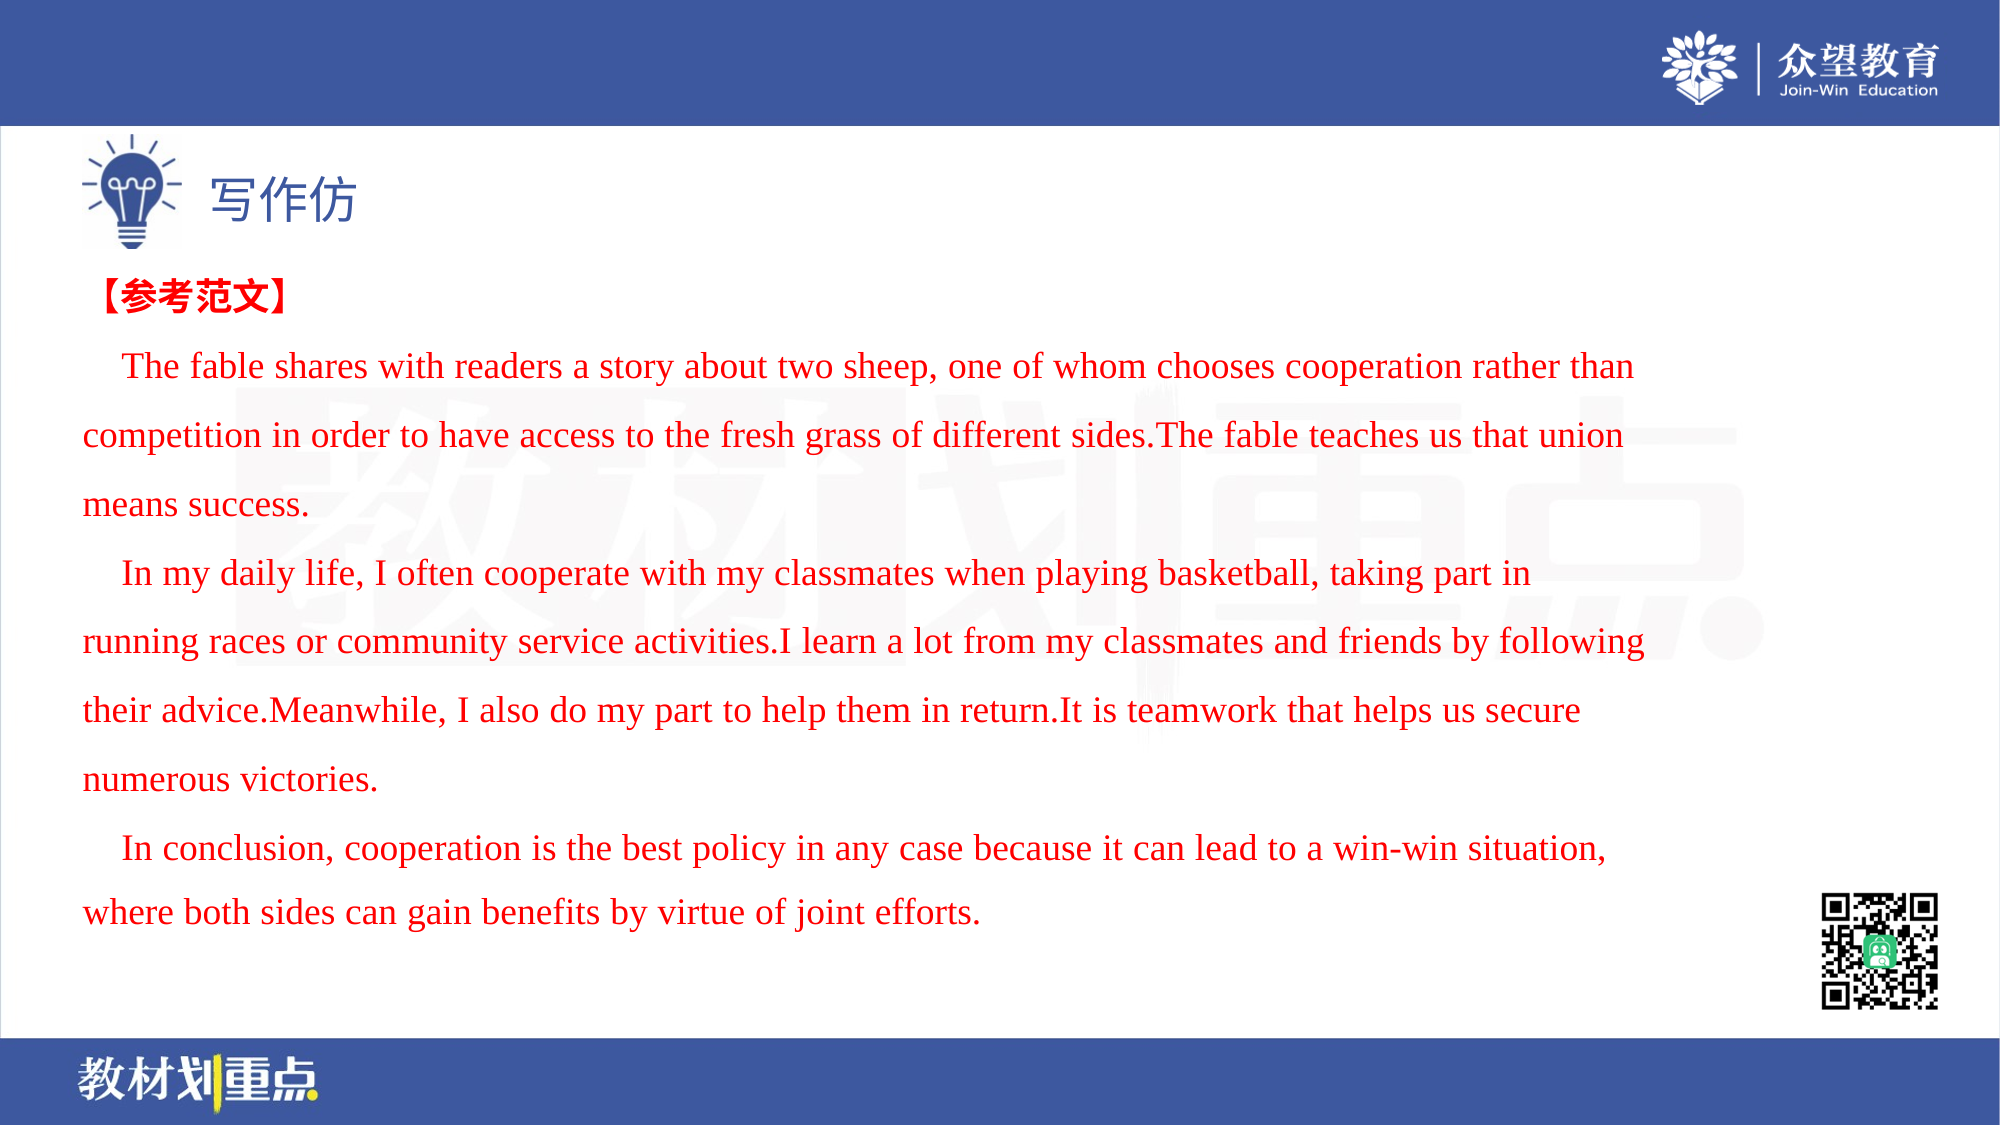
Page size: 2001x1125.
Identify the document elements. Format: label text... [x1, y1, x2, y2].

picture [0, 0, 2000, 1125]
text_box 【参考范文】 The fable shares with readers a story about two sheep, one of whom chooses cooperation rather than competition in order to have access to the fresh grass of different sides.The fable teaches us that union means success. In my daily life, I often cooperate with my classmates when playing basketball, taking part in running races or community service activities.I learn a lot from my classmates and friends by following their advice.Meanwhile, I also do my part to help them in return.It is teamwork that helps us secure numerous victories. In conclusion, cooperation is the best policy in any case because it can lead to a win-win situation, where both sides can gain benefits by virtue of joint efforts. [82, 248, 1817, 926]
